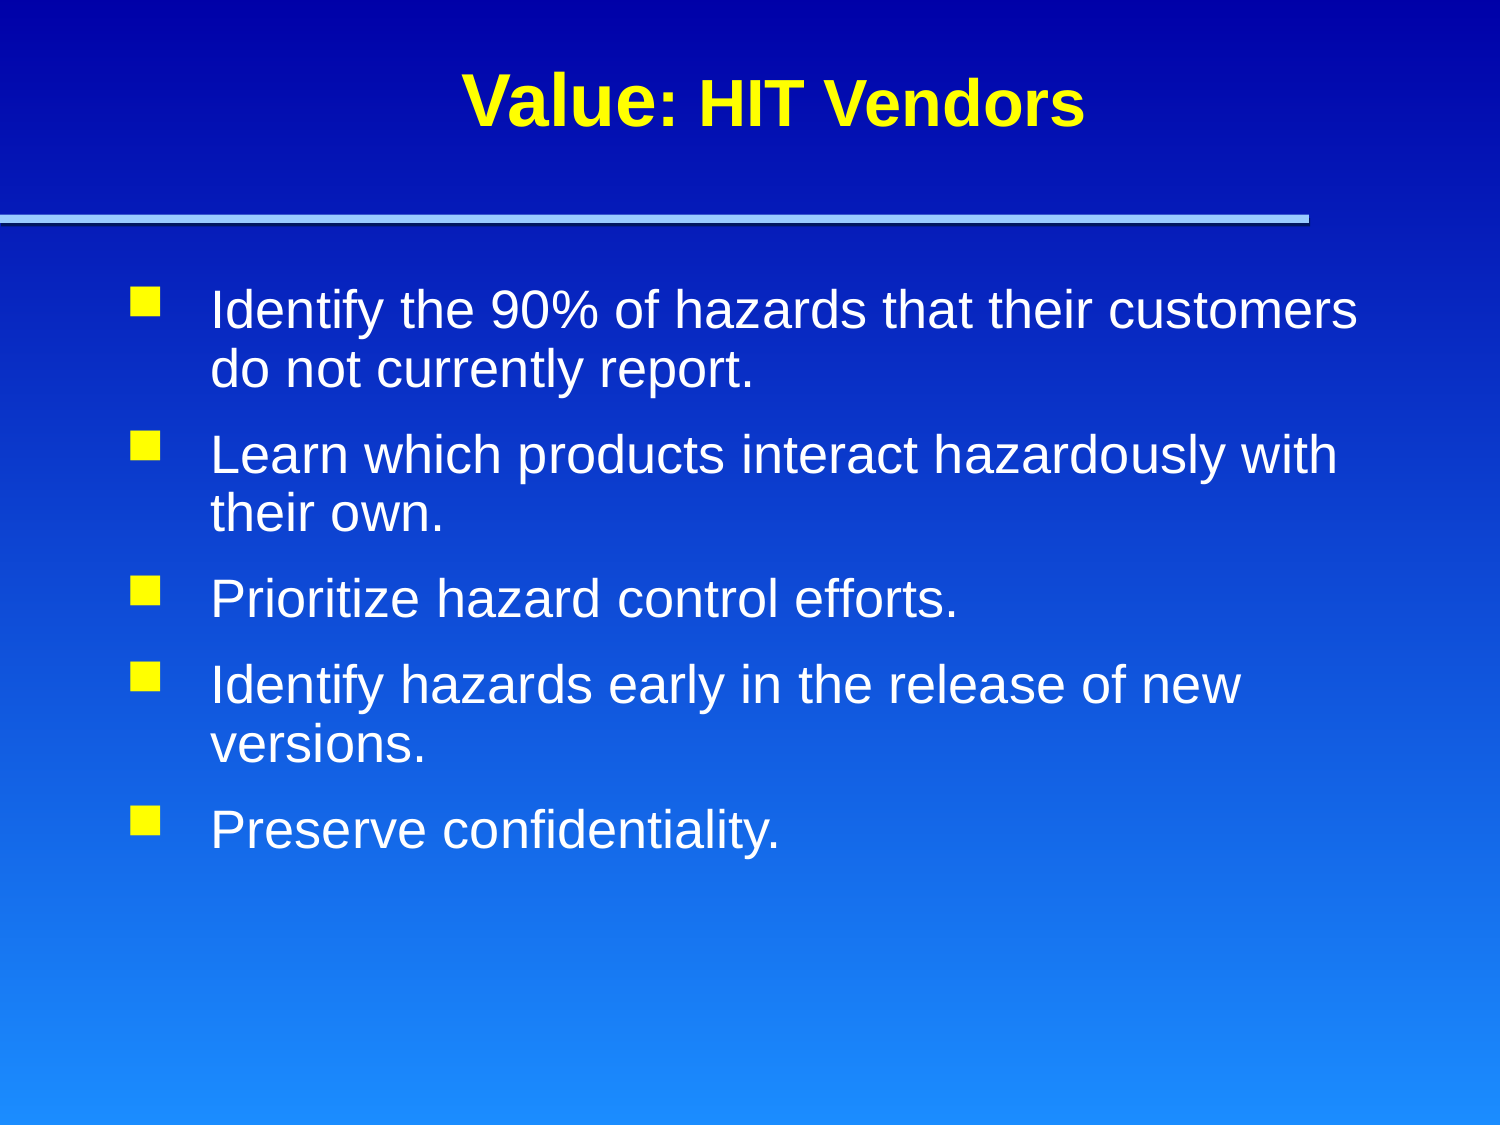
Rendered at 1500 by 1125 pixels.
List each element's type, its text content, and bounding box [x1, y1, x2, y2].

title Value: HIT Vendors [224, 36, 1325, 151]
list Identify the 90% of hazards that their customers do not currently report. Learn which products interact hazardously with their own. Prioritize hazard control efforts. Identify hazards early in the release of new versions. Preserve confidentiality. [99, 274, 1412, 1013]
